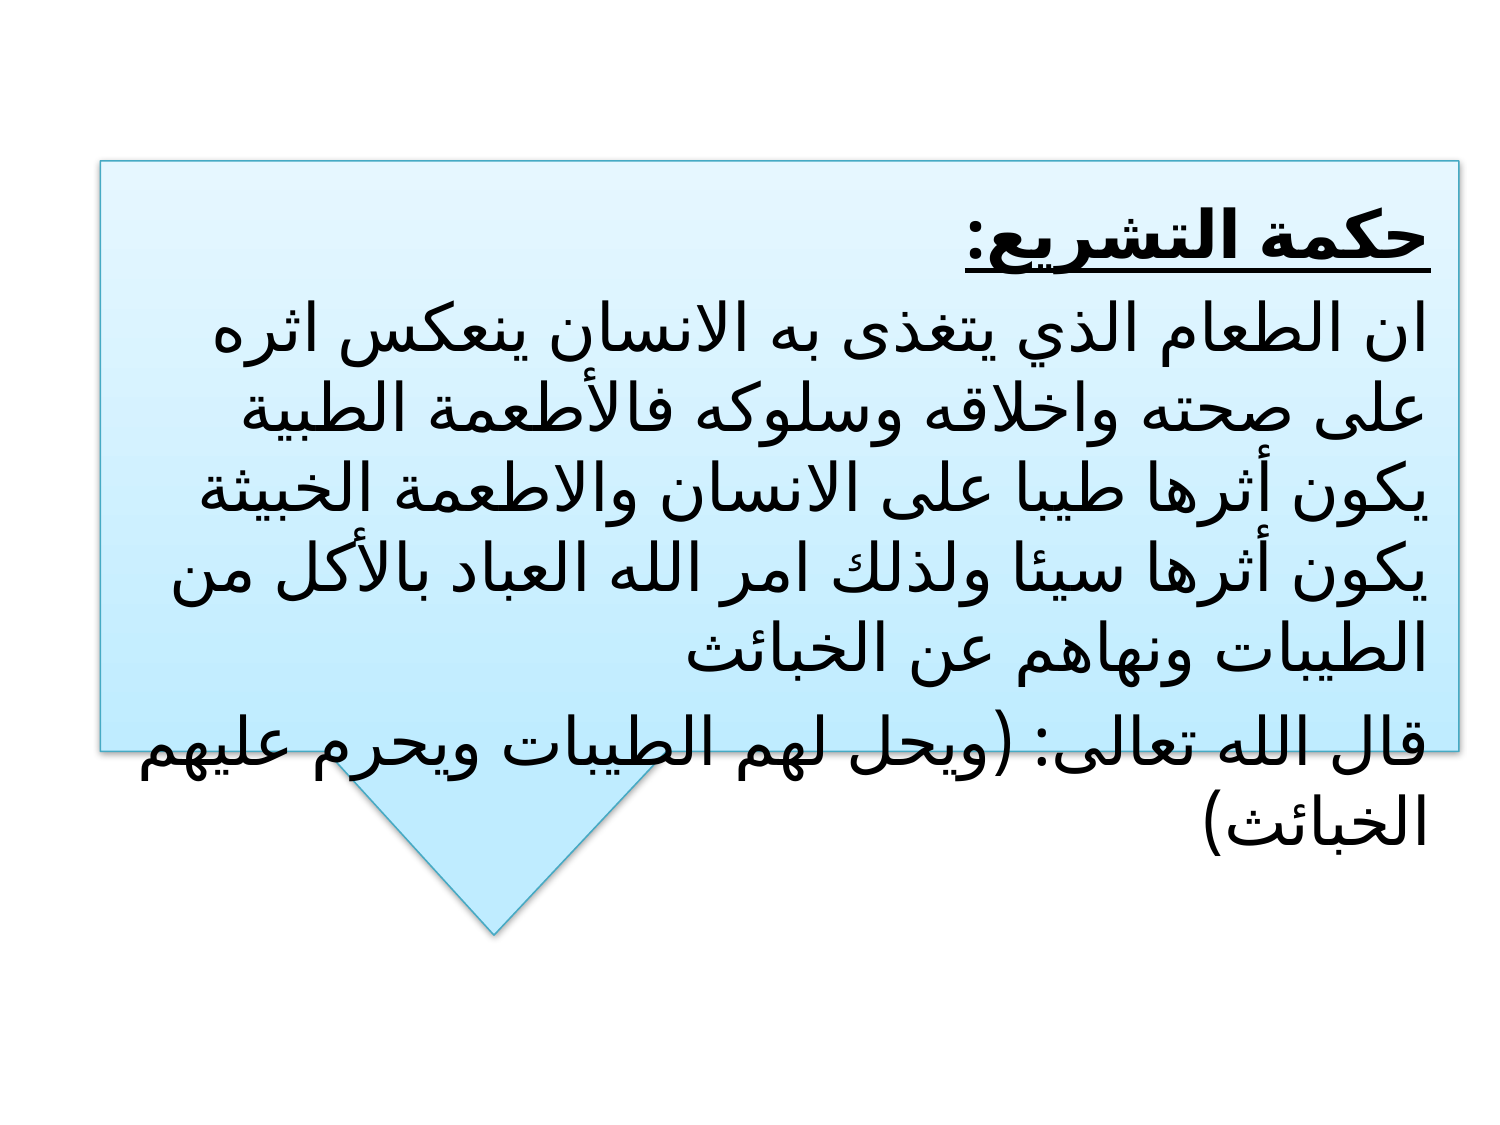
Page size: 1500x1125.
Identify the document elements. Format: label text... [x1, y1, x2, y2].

text_box [99, 160, 1460, 753]
list حكمة التشريع: ان الطعام الذي يتغذى به الانسان ينعكس اثره على صحته واخلاقه وسلوكه فالأطعمة الطبية يكون أثرها طيبا على الانسان والاطعمة الخبيثة يكون أثرها سيئا ولذلك امر الله العباد بالأكل من الطيبات ونهاهم عن الخبائث قال الله تعالى: (ويحل لهم الطيبات ويحرم عليهم الخبائث) [96, 184, 1447, 927]
text_box [485, 927, 503, 936]
